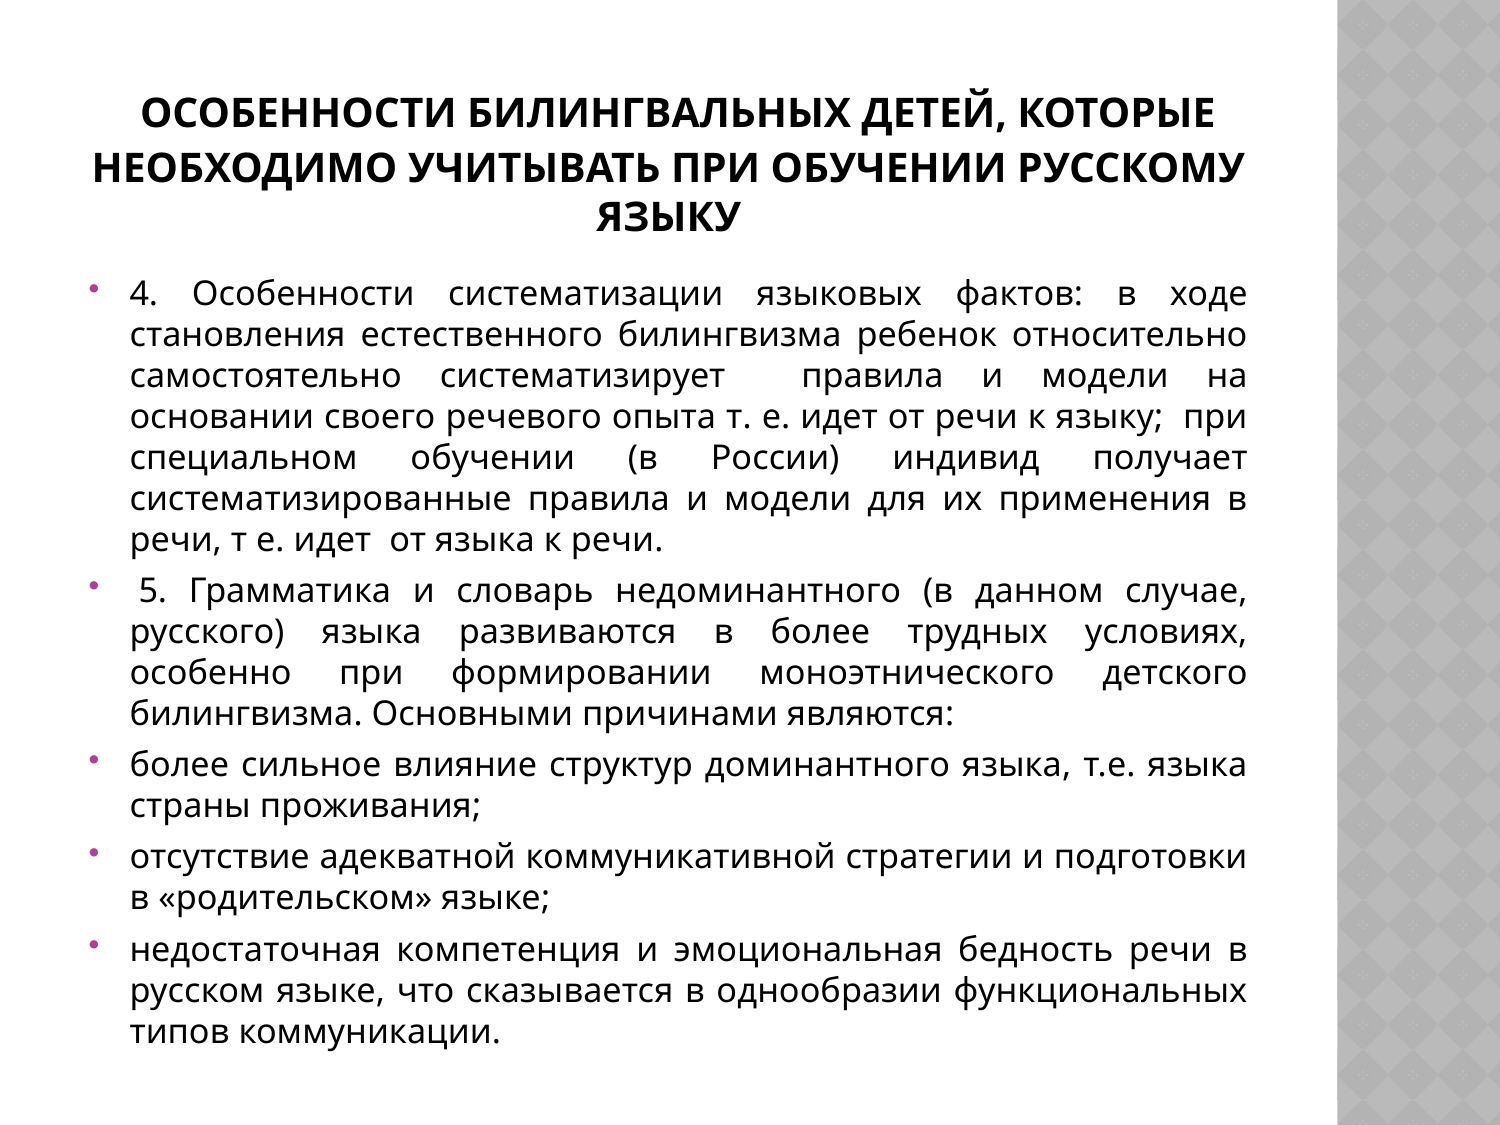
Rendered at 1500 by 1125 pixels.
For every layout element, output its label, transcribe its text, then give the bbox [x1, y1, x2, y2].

title Особенности билингвальных детей, которые необходимо учитывать при обучении русскому языку [75, 52, 1263, 240]
list 4. Особенности систематизации языковых фактов: в ходе становления естественного билингвизма ребенок относительно самостоятельно систематизирует правила и модели на основании своего речевого опыта т. е. идет от речи к языку; при специальном обучении (в России) индивид получает систематизированные правила и модели для их применения в речи, т е. идет от языка к речи. 5. Грамматика и словарь недоминантного (в данном случае, русского) языка развиваются в более трудных условиях, особенно при формировании моноэтнического детского билингвизма. Основными причинами являются: более сильное влияние структур доминантного языка, т.е. языка страны проживания; отсутствие адекватной коммуникативной стратегии и подготовки в «родительском» языке; недостаточная компетенция и эмоциональная бедность речи в русском языке, что сказывается в однообразии функциональных типов коммуникации. [75, 264, 1263, 1059]
